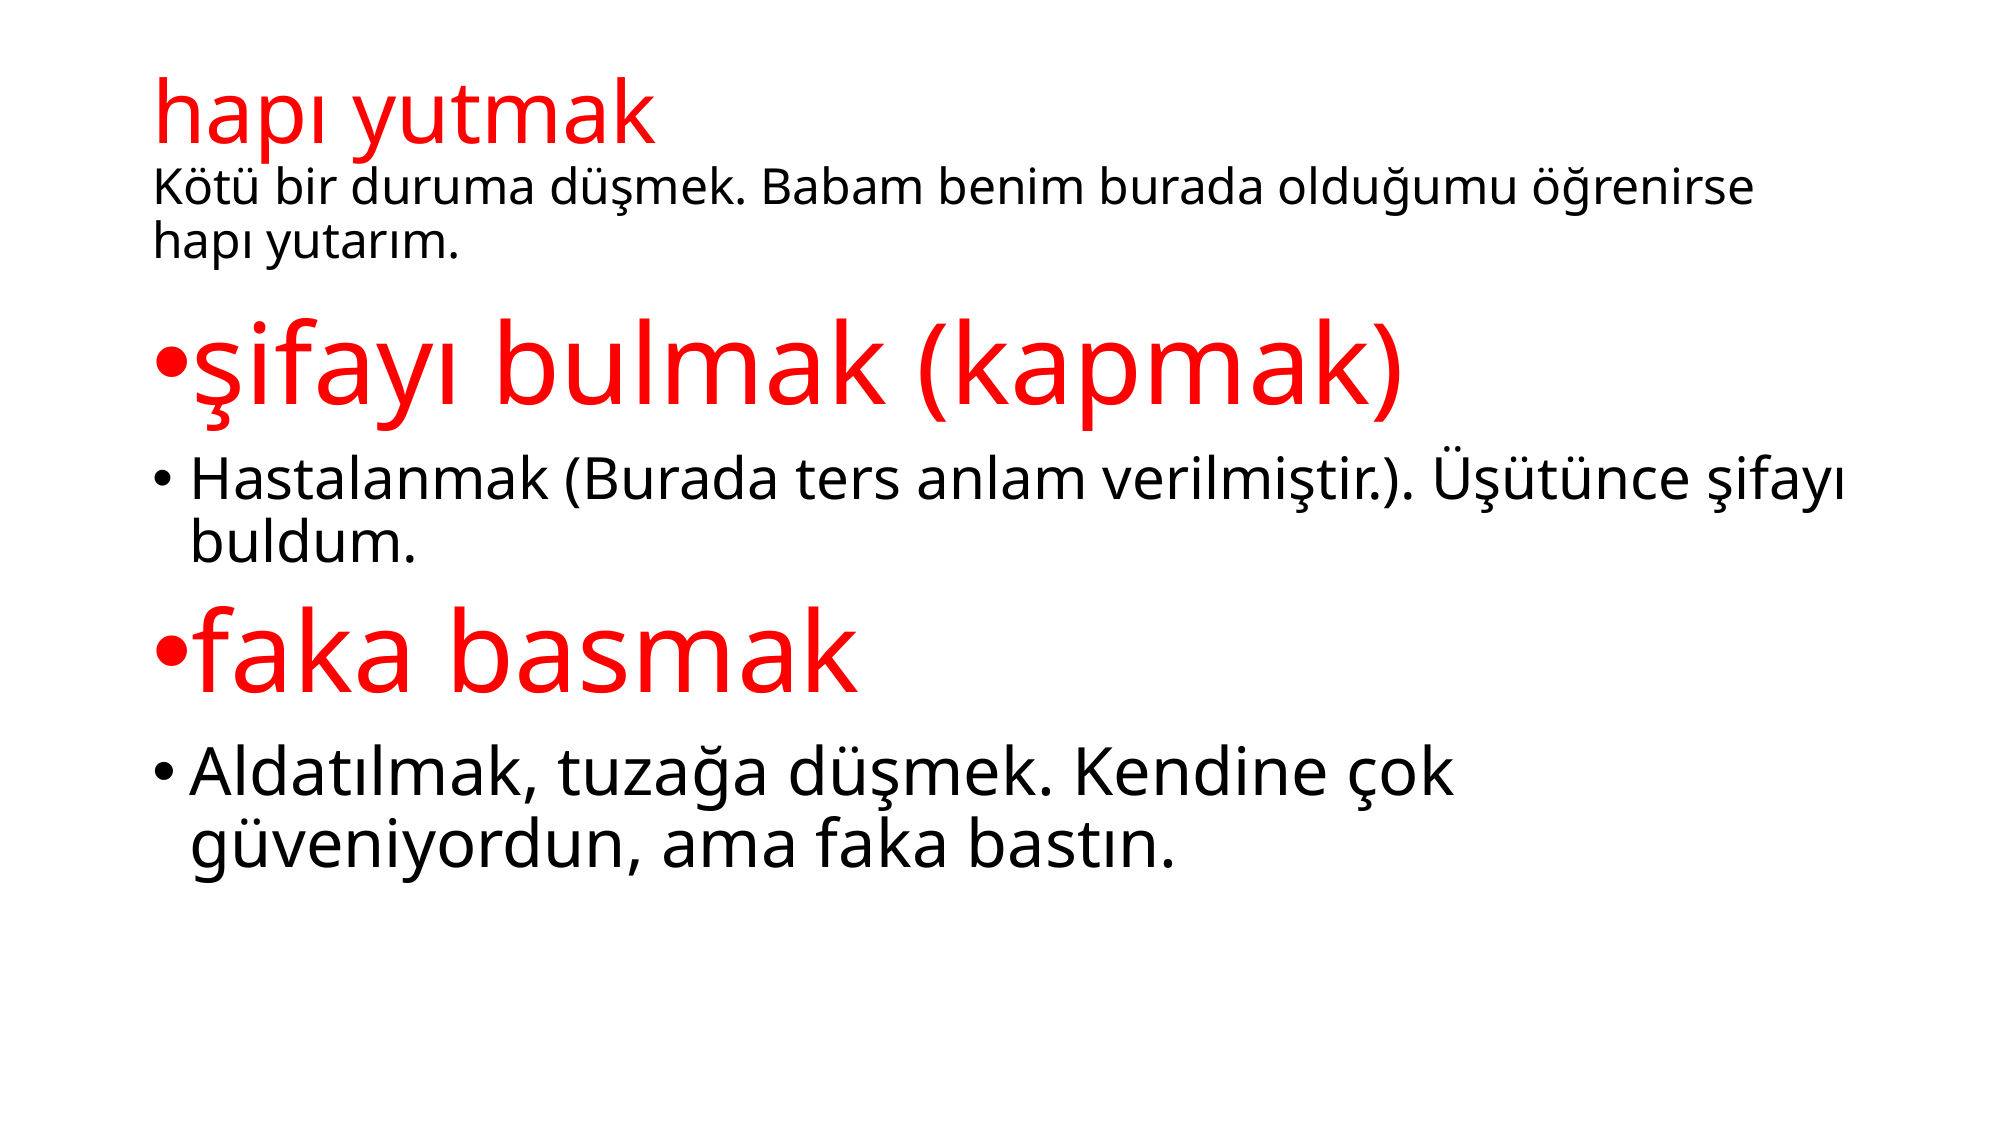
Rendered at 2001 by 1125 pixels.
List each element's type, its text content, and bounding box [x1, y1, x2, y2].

list şifayı bulmak (kapmak) Hastalanmak (Burada ters anlam verilmiştir.). Üşütünce şifayı buldum. faka basmak Aldatılmak, tuzağa düşmek. Kendine çok güveniyordun, ama faka bastın. [137, 299, 1863, 1014]
title hapı yutmak Kötü bir duruma düşmek. Babam benim burada olduğumu öğrenirse hapı yutarım. [137, 59, 1863, 278]
